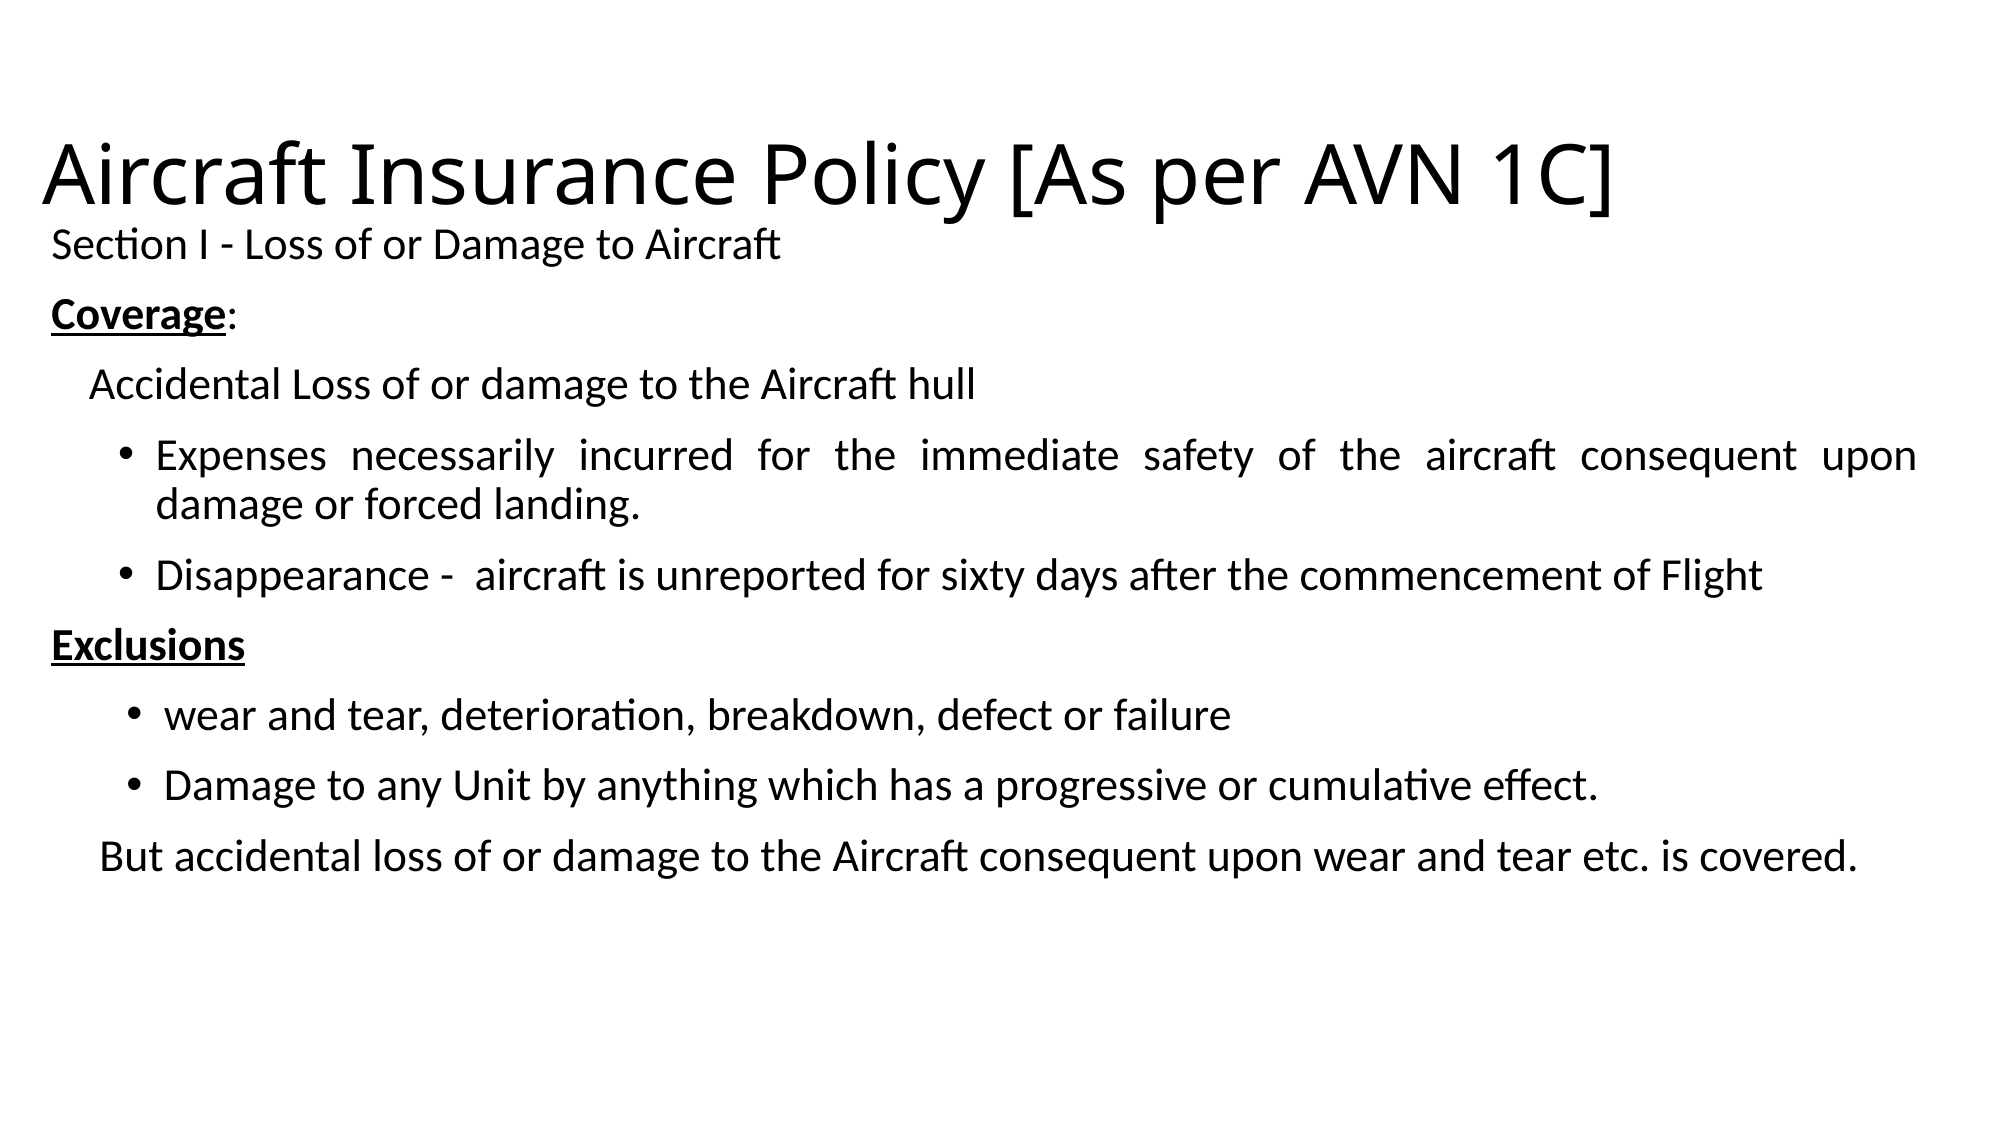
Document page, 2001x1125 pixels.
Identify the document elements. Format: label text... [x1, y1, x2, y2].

list Section I - Loss of or Damage to Aircraft Coverage: Accidental Loss of or damage to the Aircraft hull Expenses necessarily incurred for the immediate safety of the aircraft consequent upon damage or forced landing. Disappearance - aircraft is unreported for sixty days after the commencement of Flight Exclusions wear and tear, deterioration, breakdown, defect or failure Damage to any Unit by anything which has a progressive or cumulative effect. But accidental loss of or damage to the Aircraft consequent upon wear and tear etc. is covered. [36, 212, 1935, 1063]
title Aircraft Insurance Policy [As per AVN 1C] [27, 62, 1803, 293]
